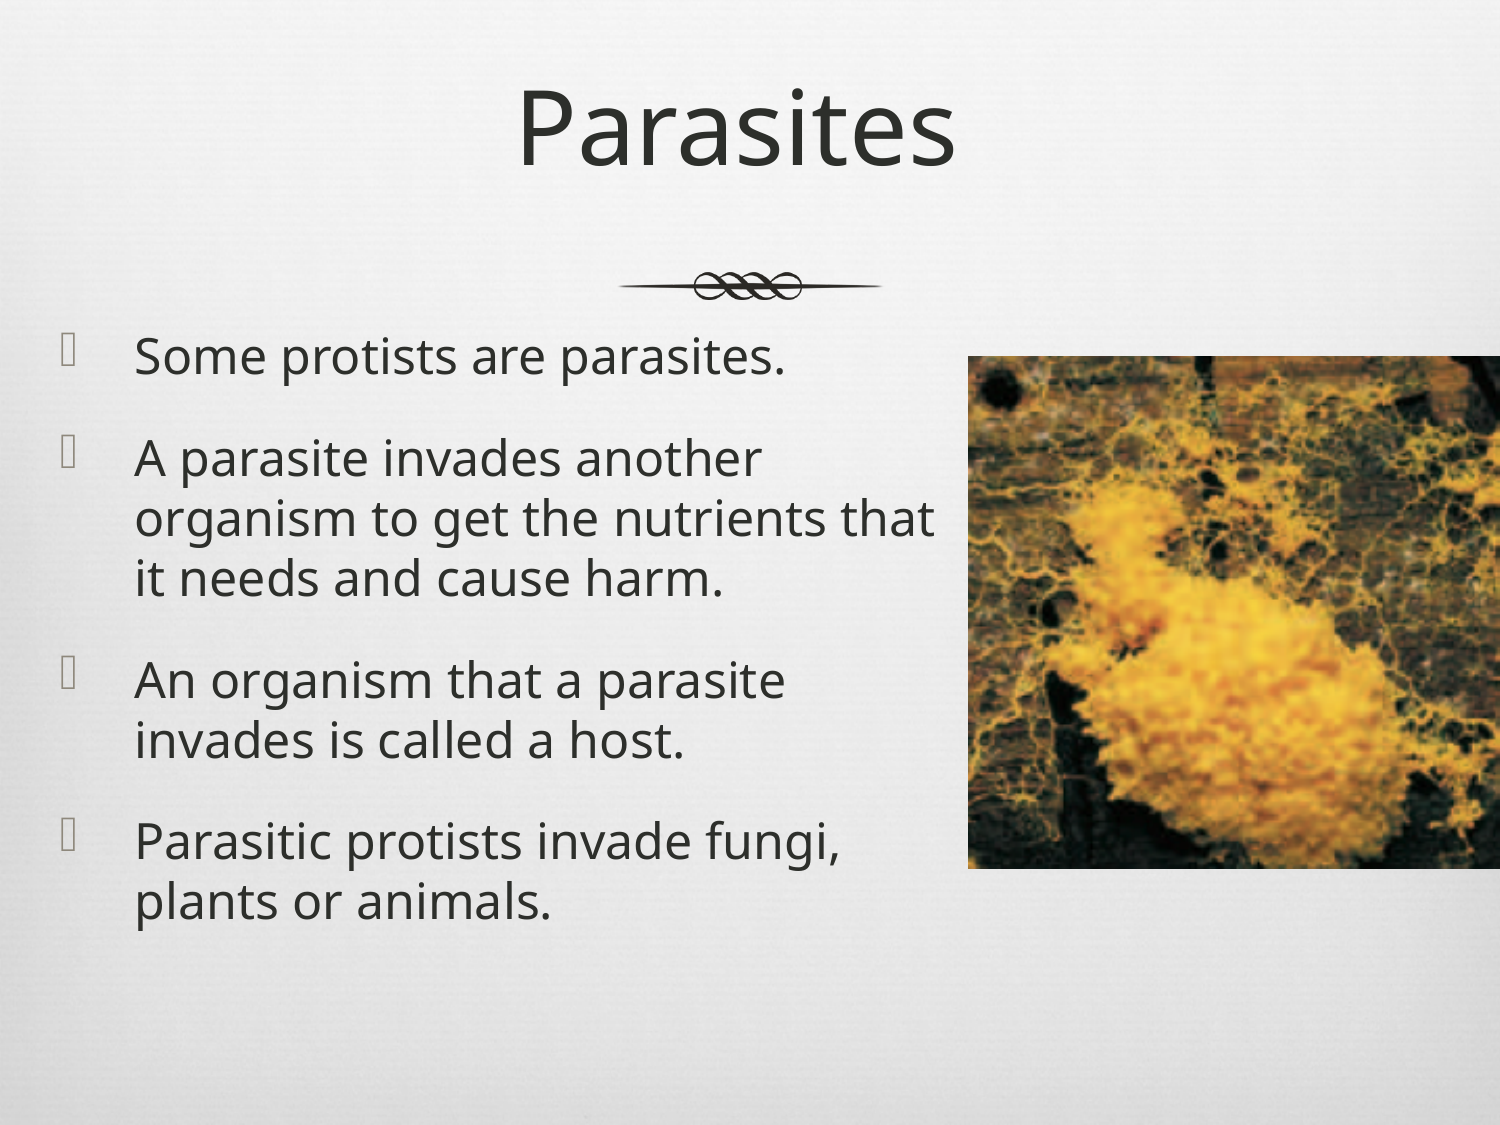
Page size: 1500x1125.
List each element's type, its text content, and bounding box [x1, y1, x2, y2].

picture [968, 355, 1500, 870]
list Some protists are parasites. A parasite invades another organism to get the nutrients that it needs and cause harm. An organism that a parasite invades is called a host. Parasitic protists invade fungi, plants or animals. [44, 317, 969, 994]
title Parasites [112, 11, 1388, 236]
picture [615, 272, 885, 300]
